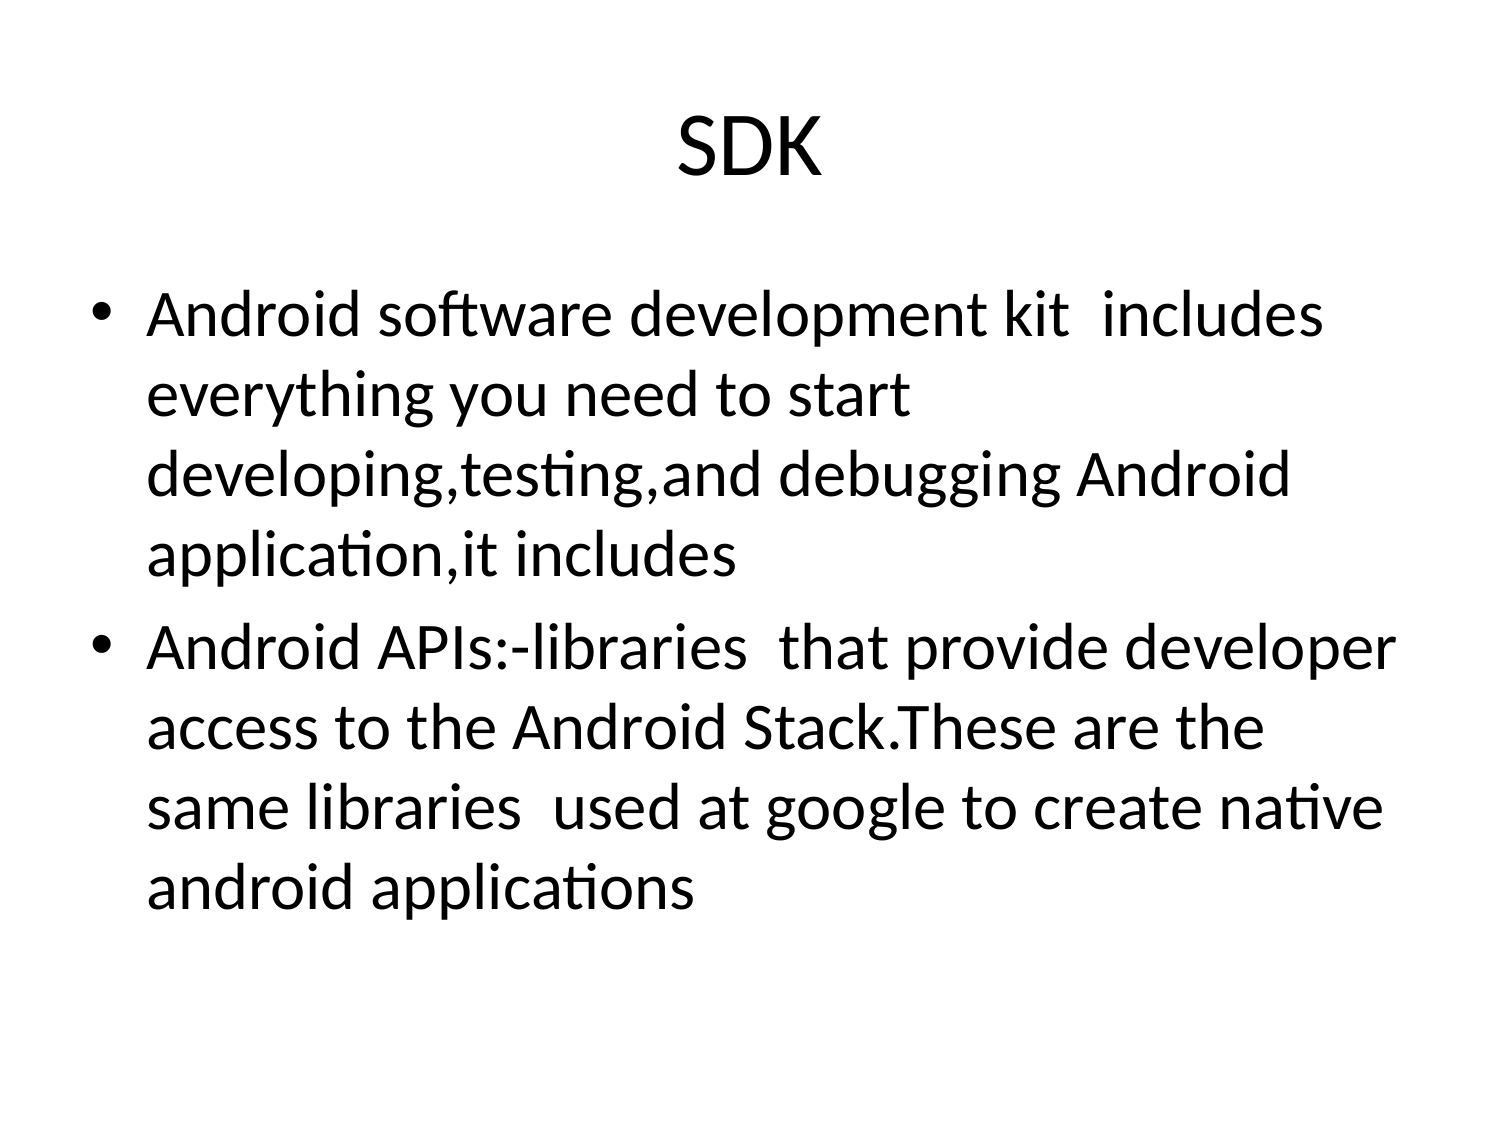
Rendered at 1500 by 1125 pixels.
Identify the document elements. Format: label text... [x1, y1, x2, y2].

title SDK [75, 45, 1425, 233]
list Android software development kit includes everything you need to start developing,testing,and debugging Android application,it includes Android APIs:-libraries that provide developer access to the Android Stack.These are the same libraries used at google to create native android applications [75, 262, 1425, 1005]
